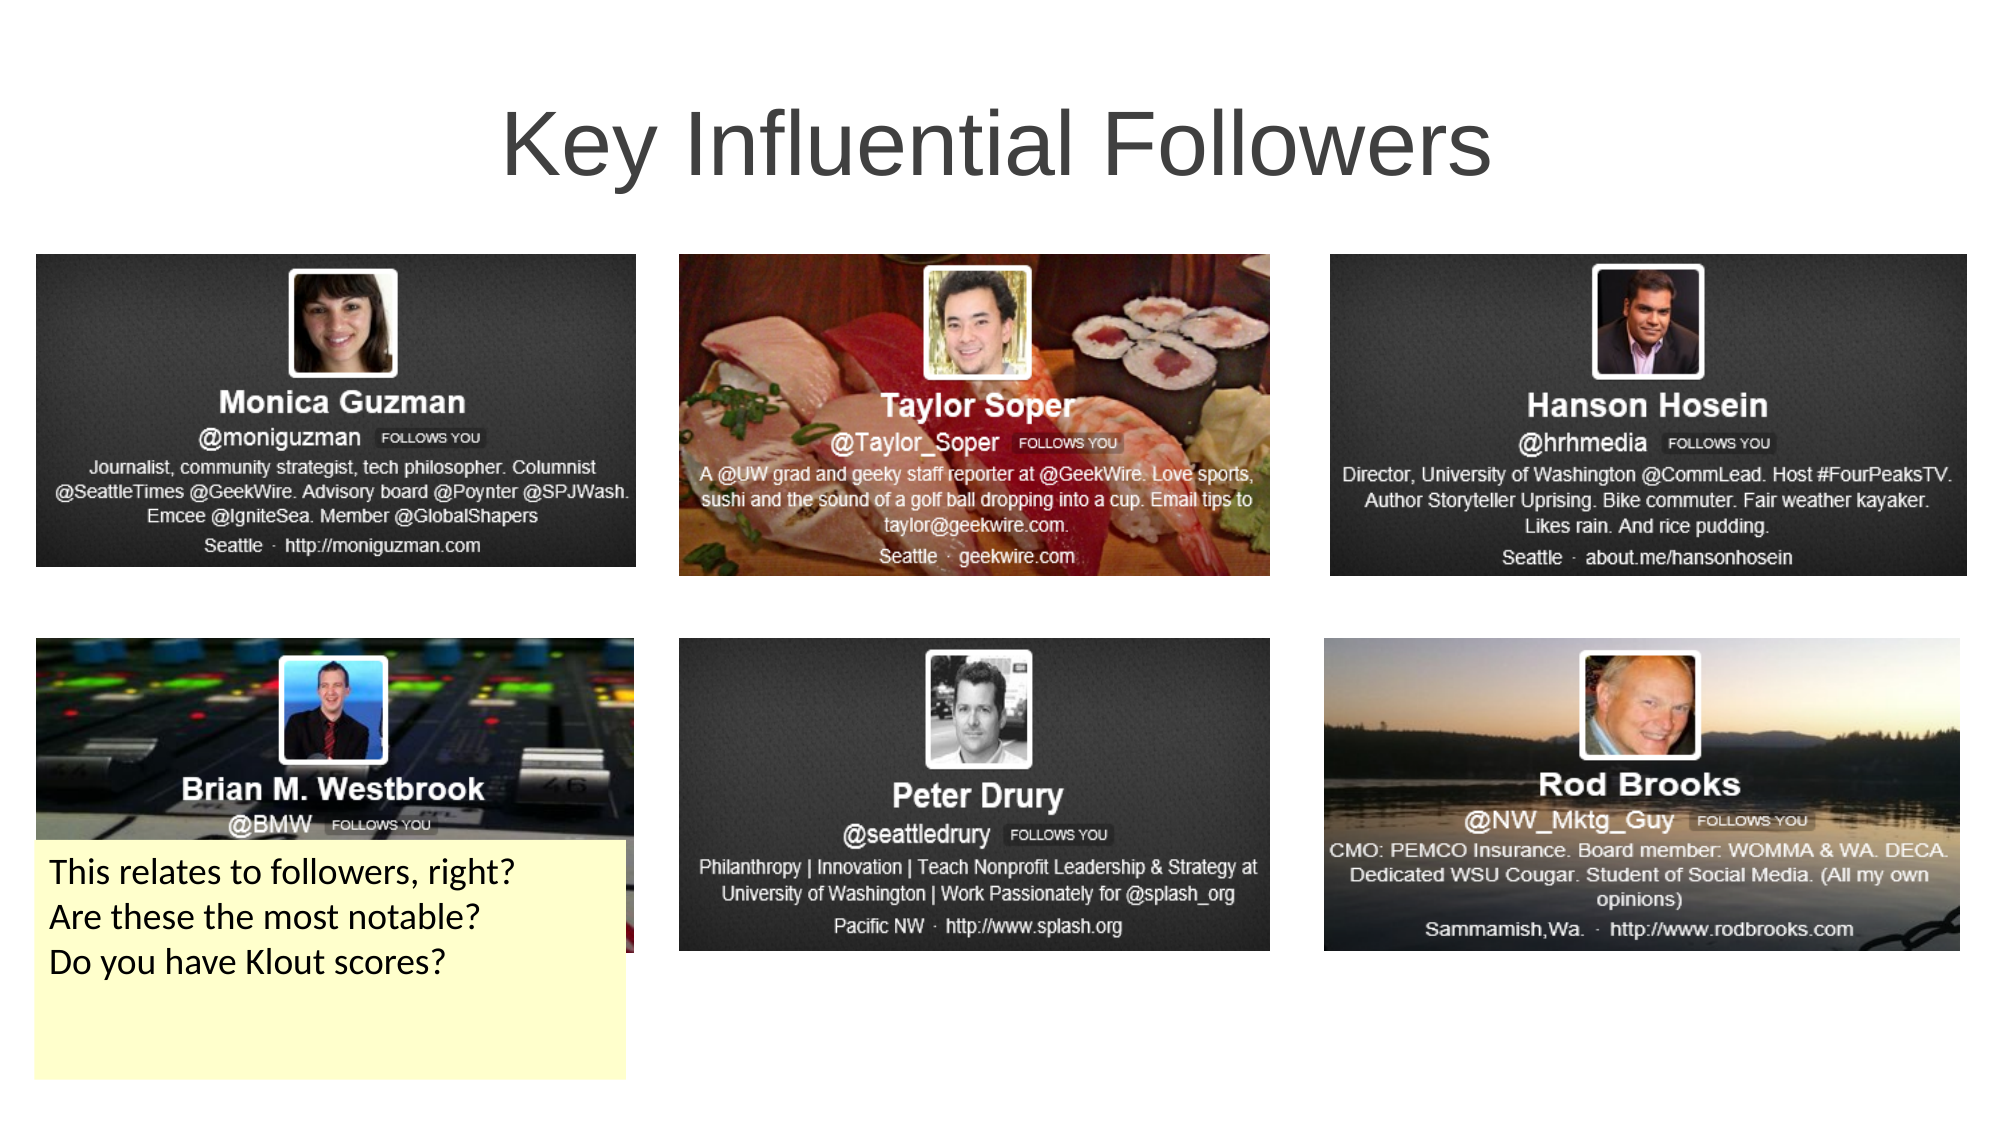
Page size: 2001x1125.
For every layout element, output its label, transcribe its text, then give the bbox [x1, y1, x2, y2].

picture [1330, 254, 1967, 576]
title Key Influential Followers [135, 37, 1861, 255]
picture [679, 254, 1270, 576]
text_box This relates to followers, right? Are these the most notable? Do you have Klout scores? [34, 839, 626, 1080]
picture [36, 254, 636, 567]
picture [36, 638, 634, 953]
picture [1324, 638, 1960, 951]
picture [679, 638, 1270, 951]
